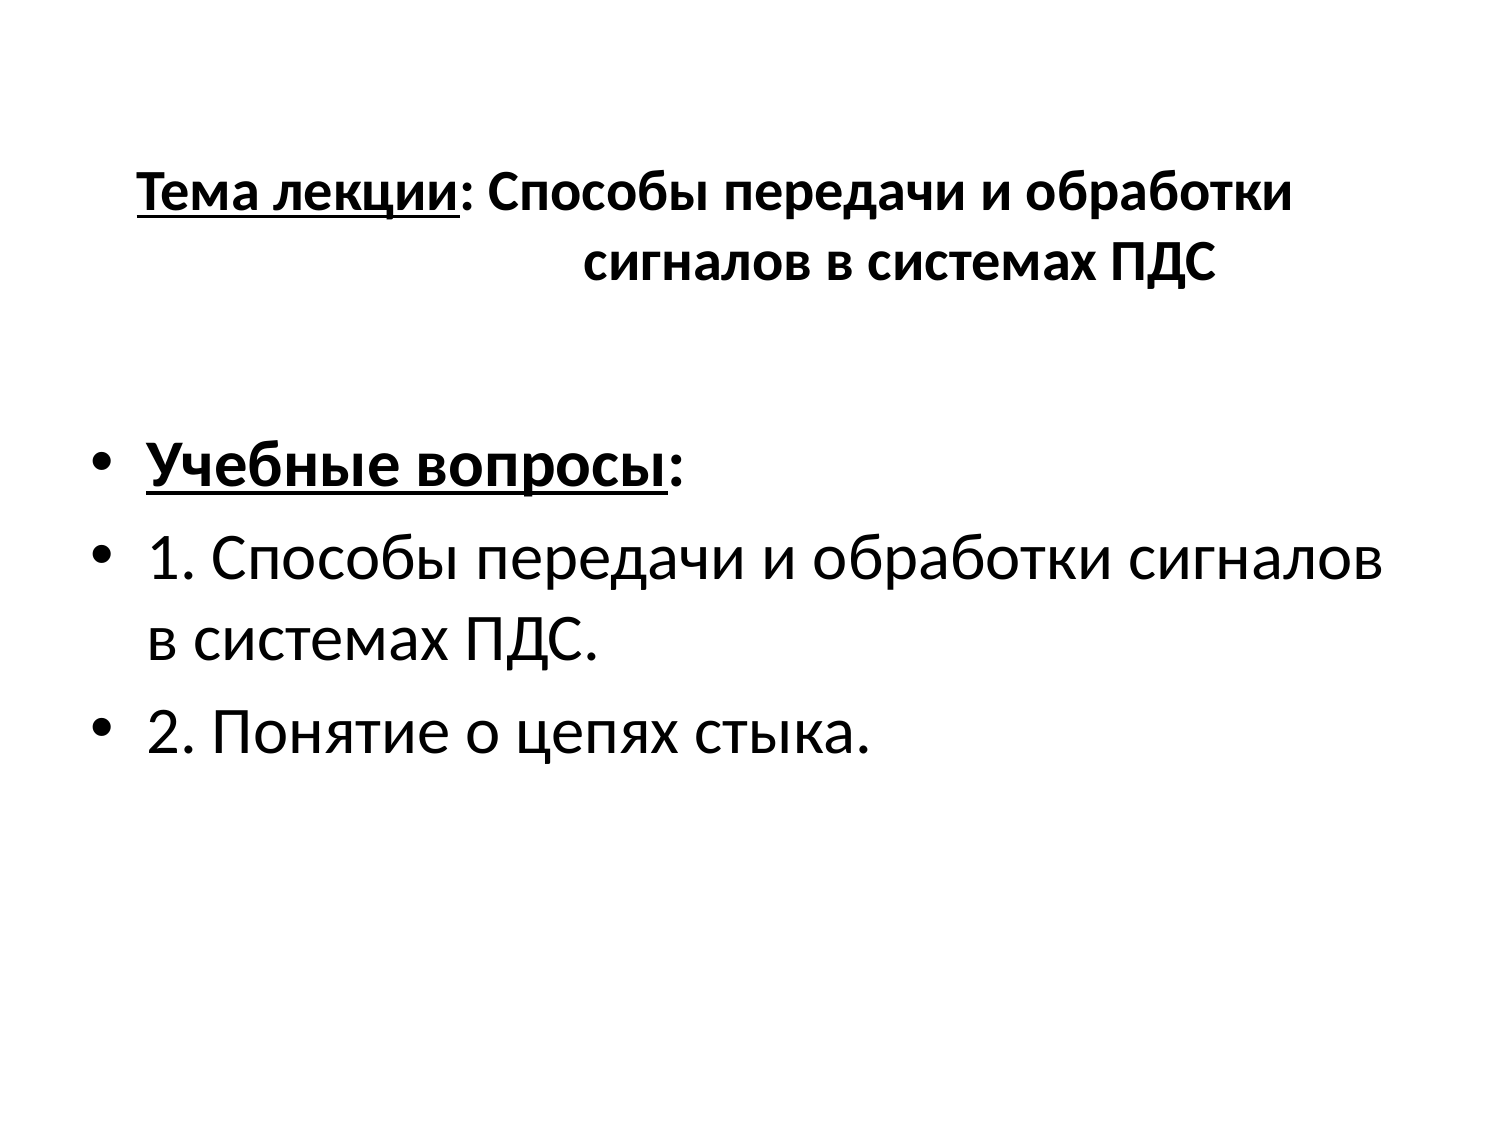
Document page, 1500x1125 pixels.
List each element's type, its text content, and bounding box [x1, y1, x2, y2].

title Тема лекции: Способы передачи и обработки сигналов в системах ПДС [75, 45, 1425, 400]
list Учебные вопросы: 1. Способы передачи и обработки сигналов в системах ПДС. 2. Понятие о цепях стыка. [75, 412, 1425, 1005]
